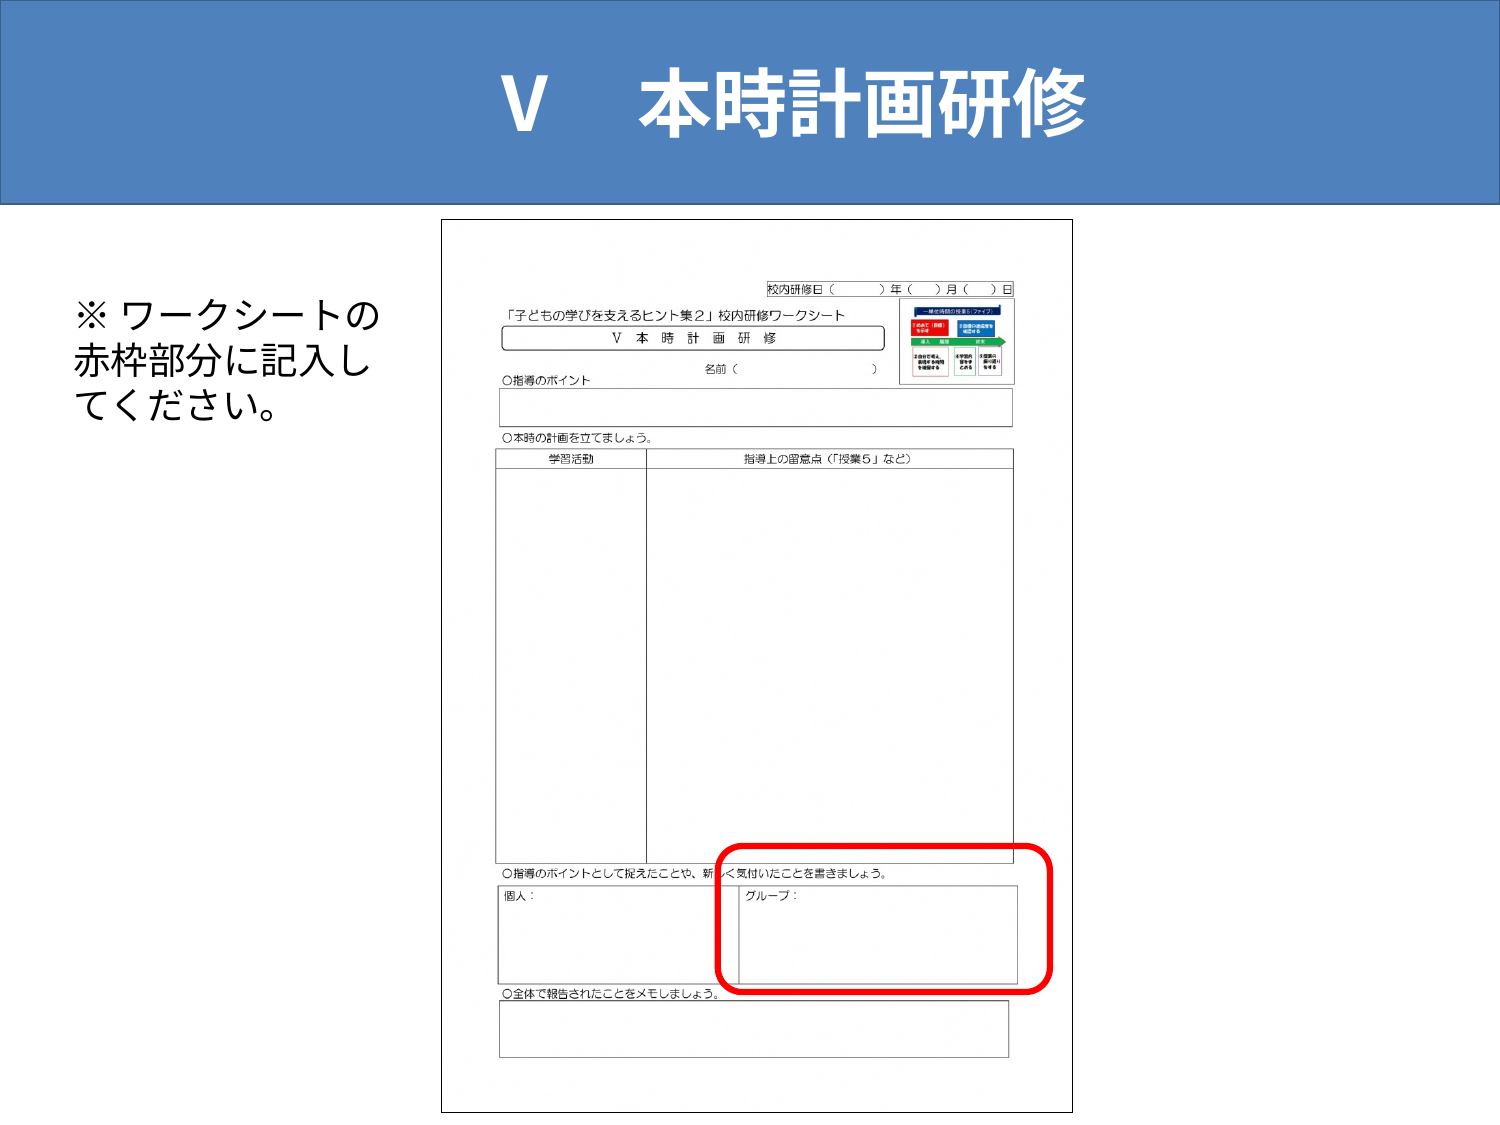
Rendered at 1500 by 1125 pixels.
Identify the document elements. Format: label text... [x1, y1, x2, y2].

text_box Ⅴ 本時計画研修 [0, 0, 1500, 205]
picture [440, 219, 1073, 1113]
text_box ※ワークシートの赤枠部分に記入してください。 [58, 284, 399, 434]
